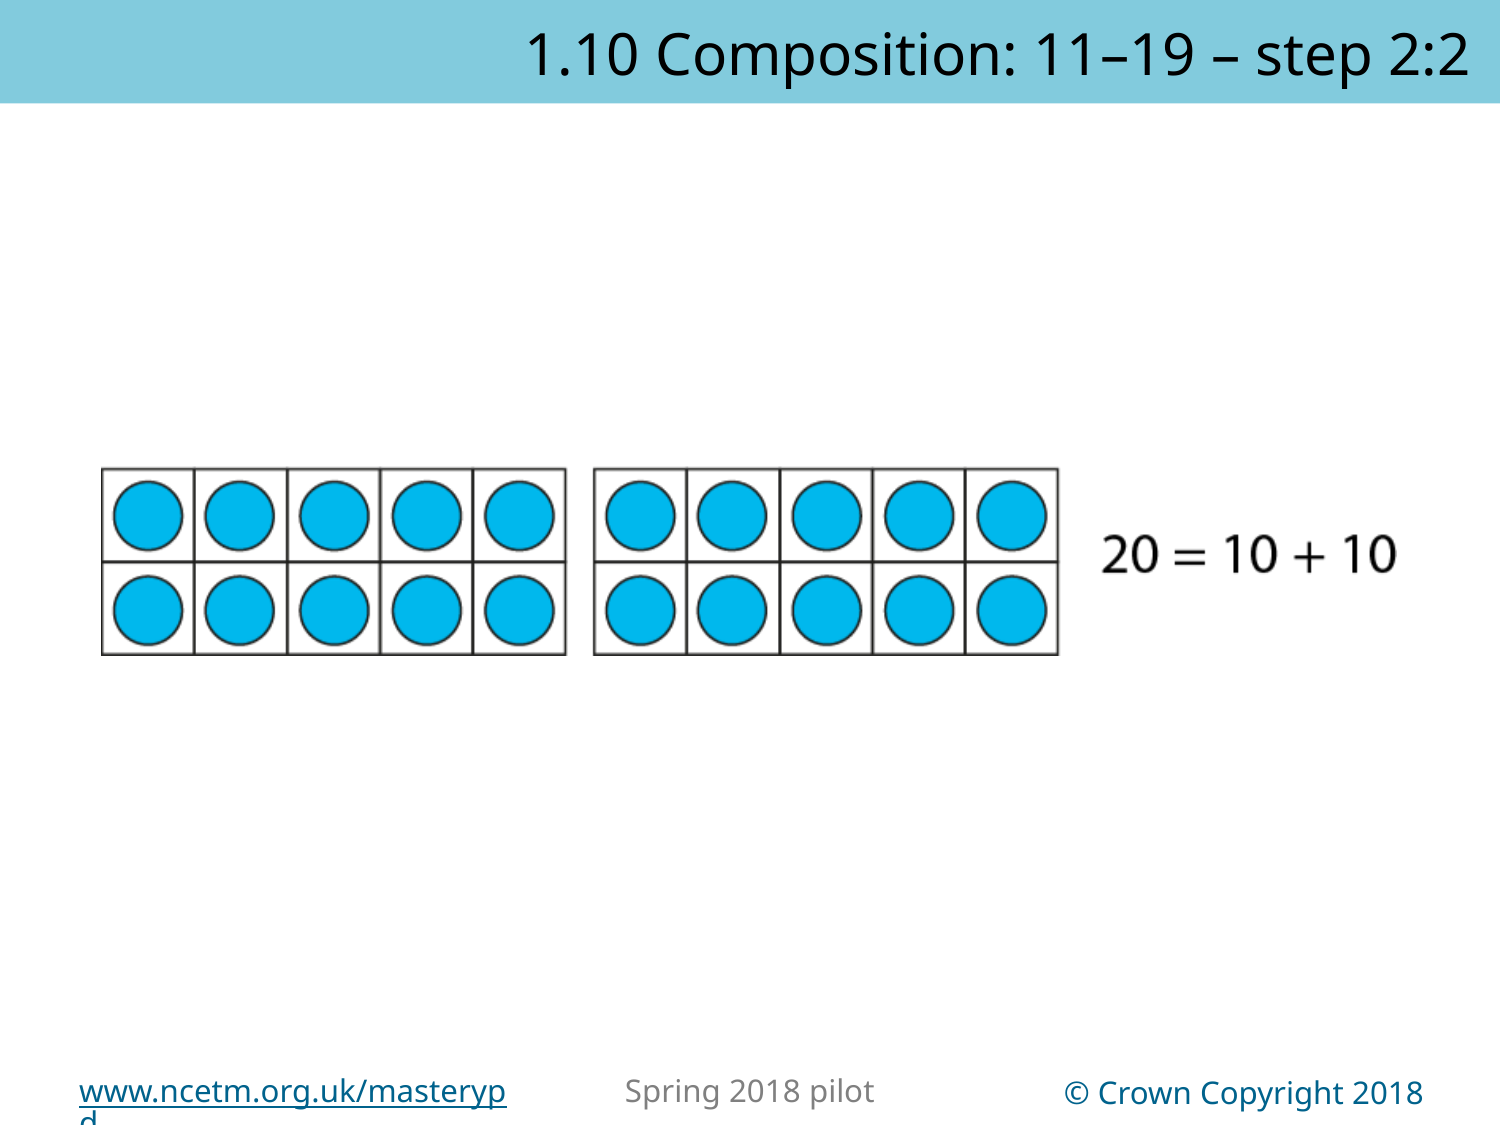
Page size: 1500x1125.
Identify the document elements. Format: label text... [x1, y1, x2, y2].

list 1.10 Composition: 11–19 – step 2:2 [0, 0, 1500, 104]
picture [101, 454, 1399, 668]
